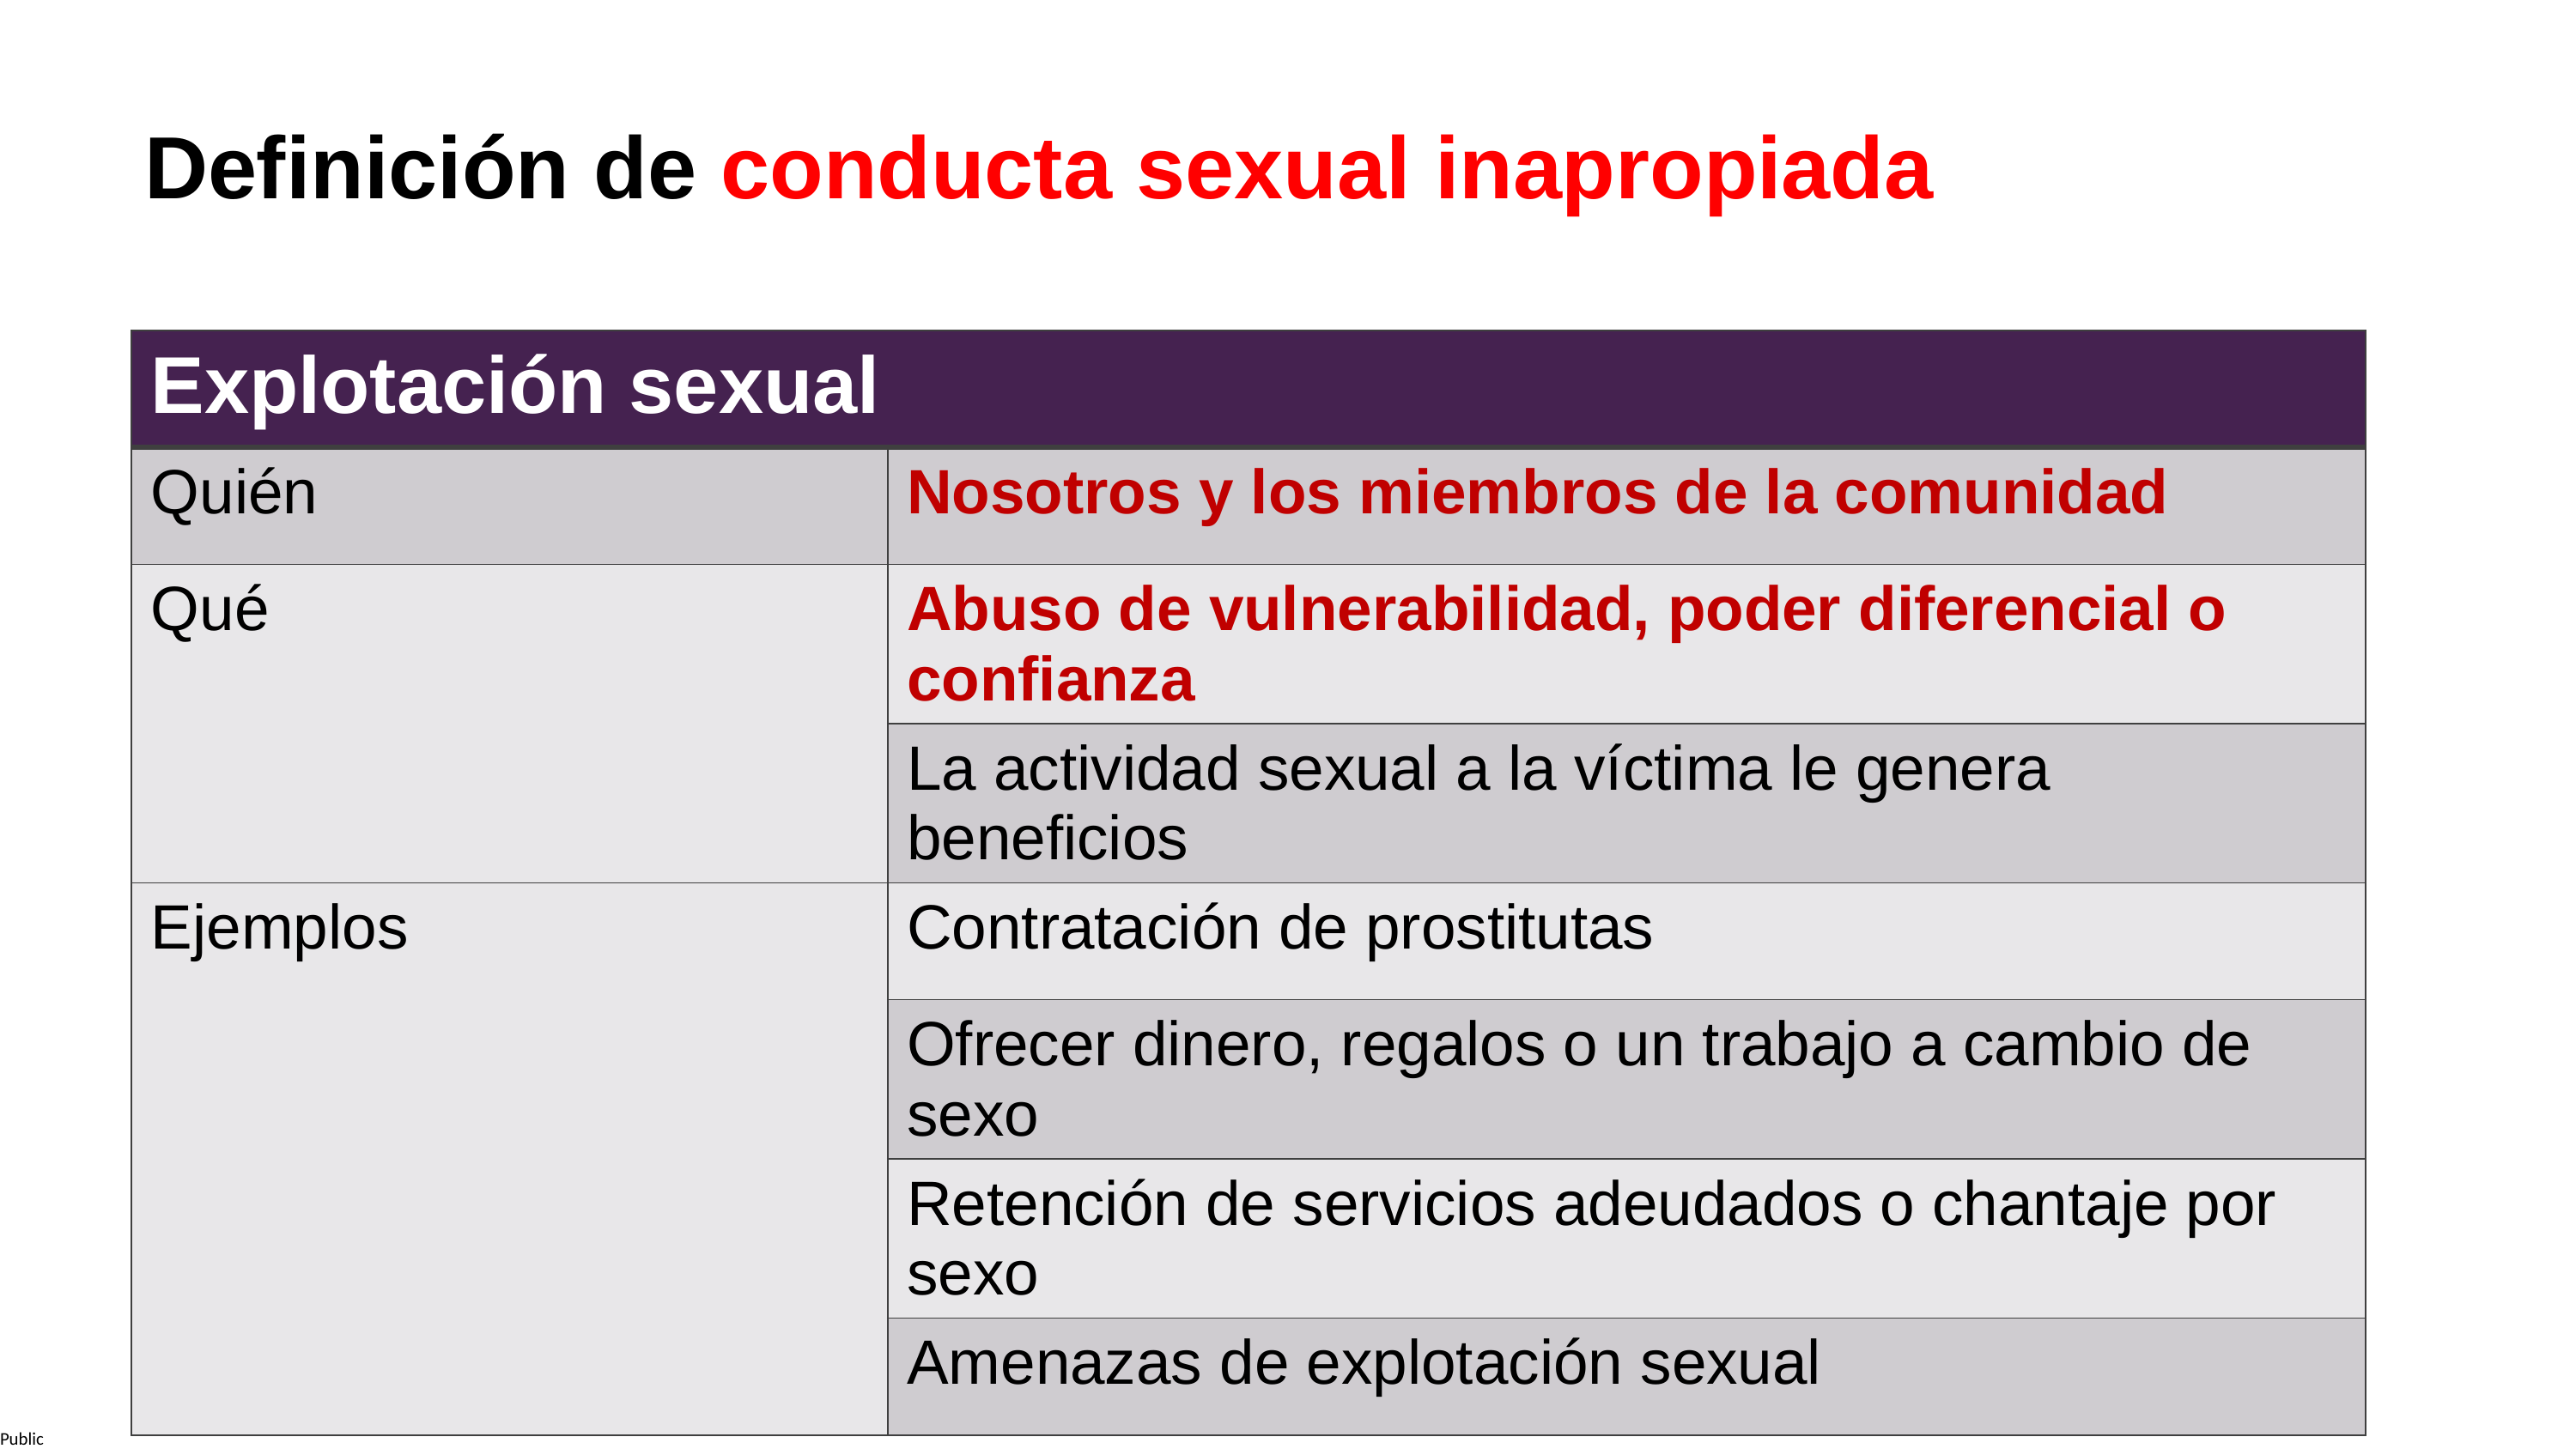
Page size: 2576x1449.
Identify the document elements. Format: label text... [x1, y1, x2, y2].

table_cell Nosotros y los miembros de la comunidad [889, 450, 2365, 564]
title Definición de conducta sexual inapropiada [131, 116, 2287, 276]
table_cell Contratación de prostitutas [889, 883, 2365, 999]
table_cell Retención de servicios adeudados o chantaje por sexo [889, 1160, 2365, 1318]
table_header Explotación sexual [132, 331, 2365, 445]
table_cell Amenazas de explotación sexual [889, 1319, 2365, 1434]
table_cell Qué [132, 565, 887, 882]
table_cell Abuso de vulnerabilidad, poder diferencial o confianza [889, 565, 2365, 723]
table_cell Quién [132, 450, 887, 564]
table_cell Ofrecer dinero, regalos o un trabajo a cambio de sexo [889, 1000, 2365, 1158]
table_cell La actividad sexual a la víctima le genera beneficios [889, 724, 2365, 882]
table_cell Ejemplos [132, 883, 887, 1434]
